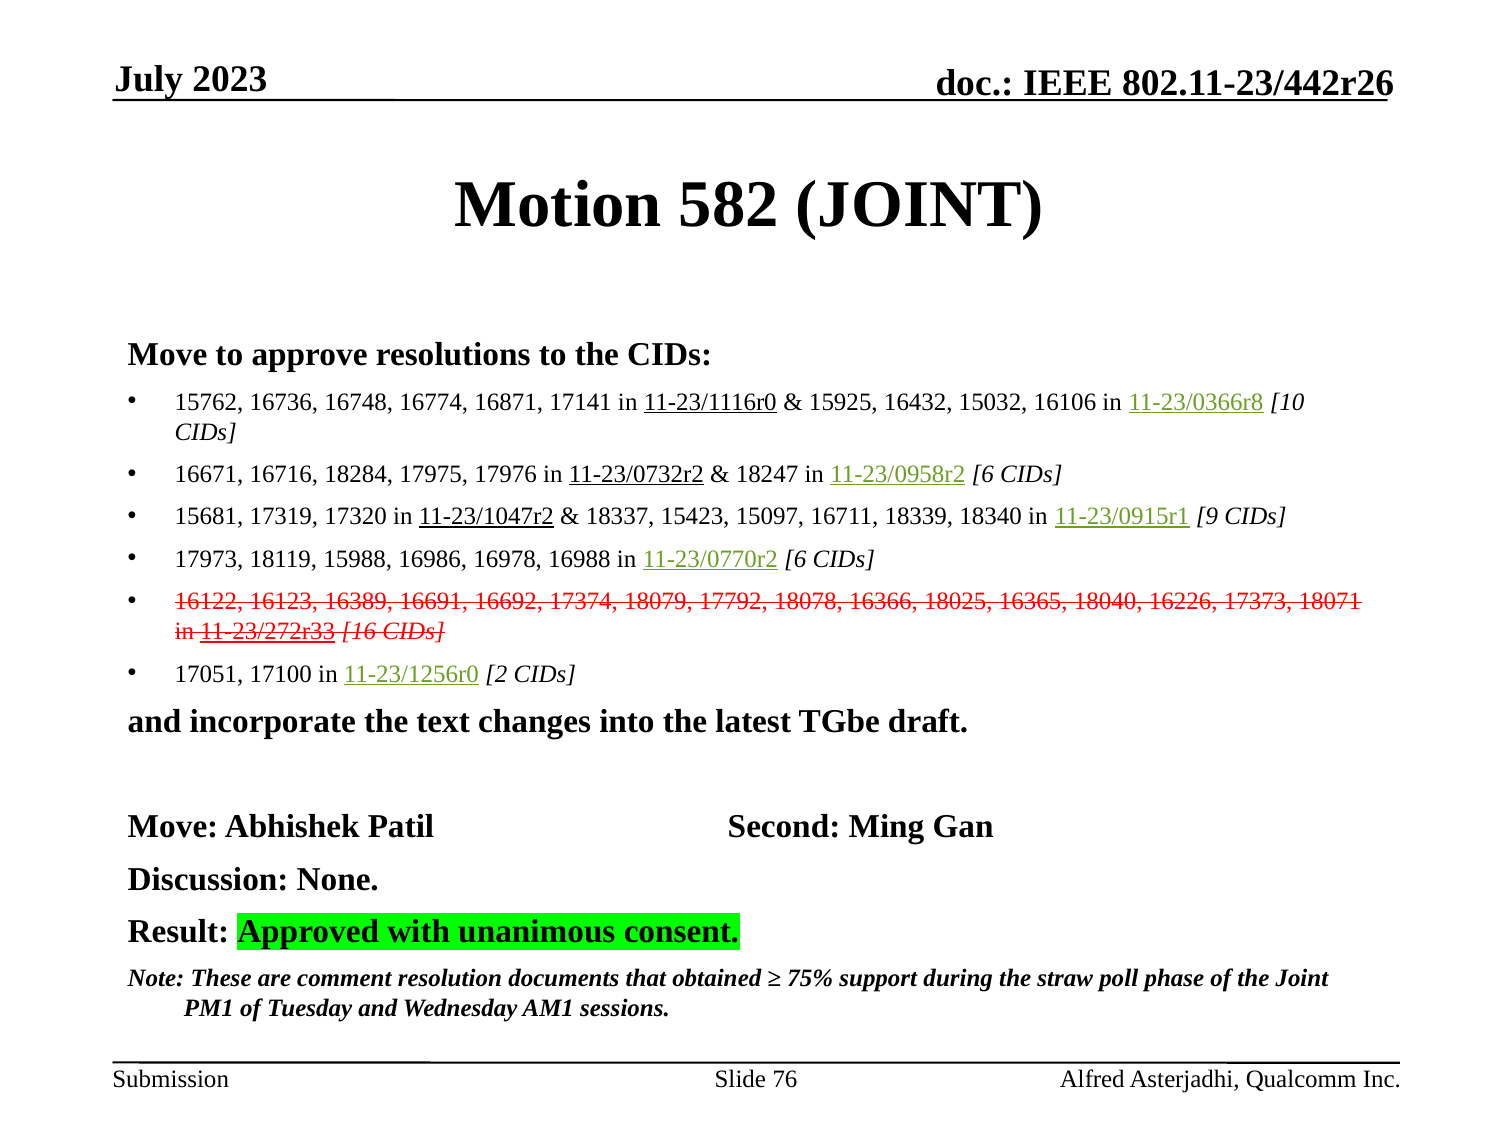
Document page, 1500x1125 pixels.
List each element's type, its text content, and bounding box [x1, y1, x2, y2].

title Motion 582 (JOINT) [112, 112, 1388, 288]
slide_number Slide 76 [712, 1061, 800, 1123]
list Move to approve resolutions to the CIDs: 15762, 16736, 16748, 16774, 16871, 17141 in 11-23/1116r0 & 15925, 16432, 15032, 16106 in 11-23/0366r8 [10 CIDs] 16671, 16716, 18284, 17975, 17976 in 11-23/0732r2 & 18247 in 11-23/0958r2 [6 CIDs] 15681, 17319, 17320 in 11-23/1047r2 & 18337, 15423, 15097, 16711, 18339, 18340 in 11-23/0915r1 [9 CIDs] 17973, 18119, 15988, 16986, 16978, 16988 in 11-23/0770r2 [6 CIDs] 16122, 16123, 16389, 16691, 16692, 17374, 18079, 17792, 18078, 16366, 18025, 16365, 18040, 16226, 17373, 18071 in 11-23/272r33 [16 CIDs] 17051, 17100 in 11-23/1256r0 [2 CIDs] and incorporate the text changes into the latest TGbe draft. Move: Abhishek Patil Second: Ming Gan Discussion: None. Result: Approved with unanimous consent. Note: These are comment resolution documents that obtained ≥ 75% support during the straw poll phase of the Joint PM1 of Tuesday and Wednesday AM1 sessions. [112, 324, 1388, 1063]
footer Alfred Asterjadhi, Qualcomm Inc. [878, 1061, 1402, 1093]
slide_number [114, 54, 423, 100]
